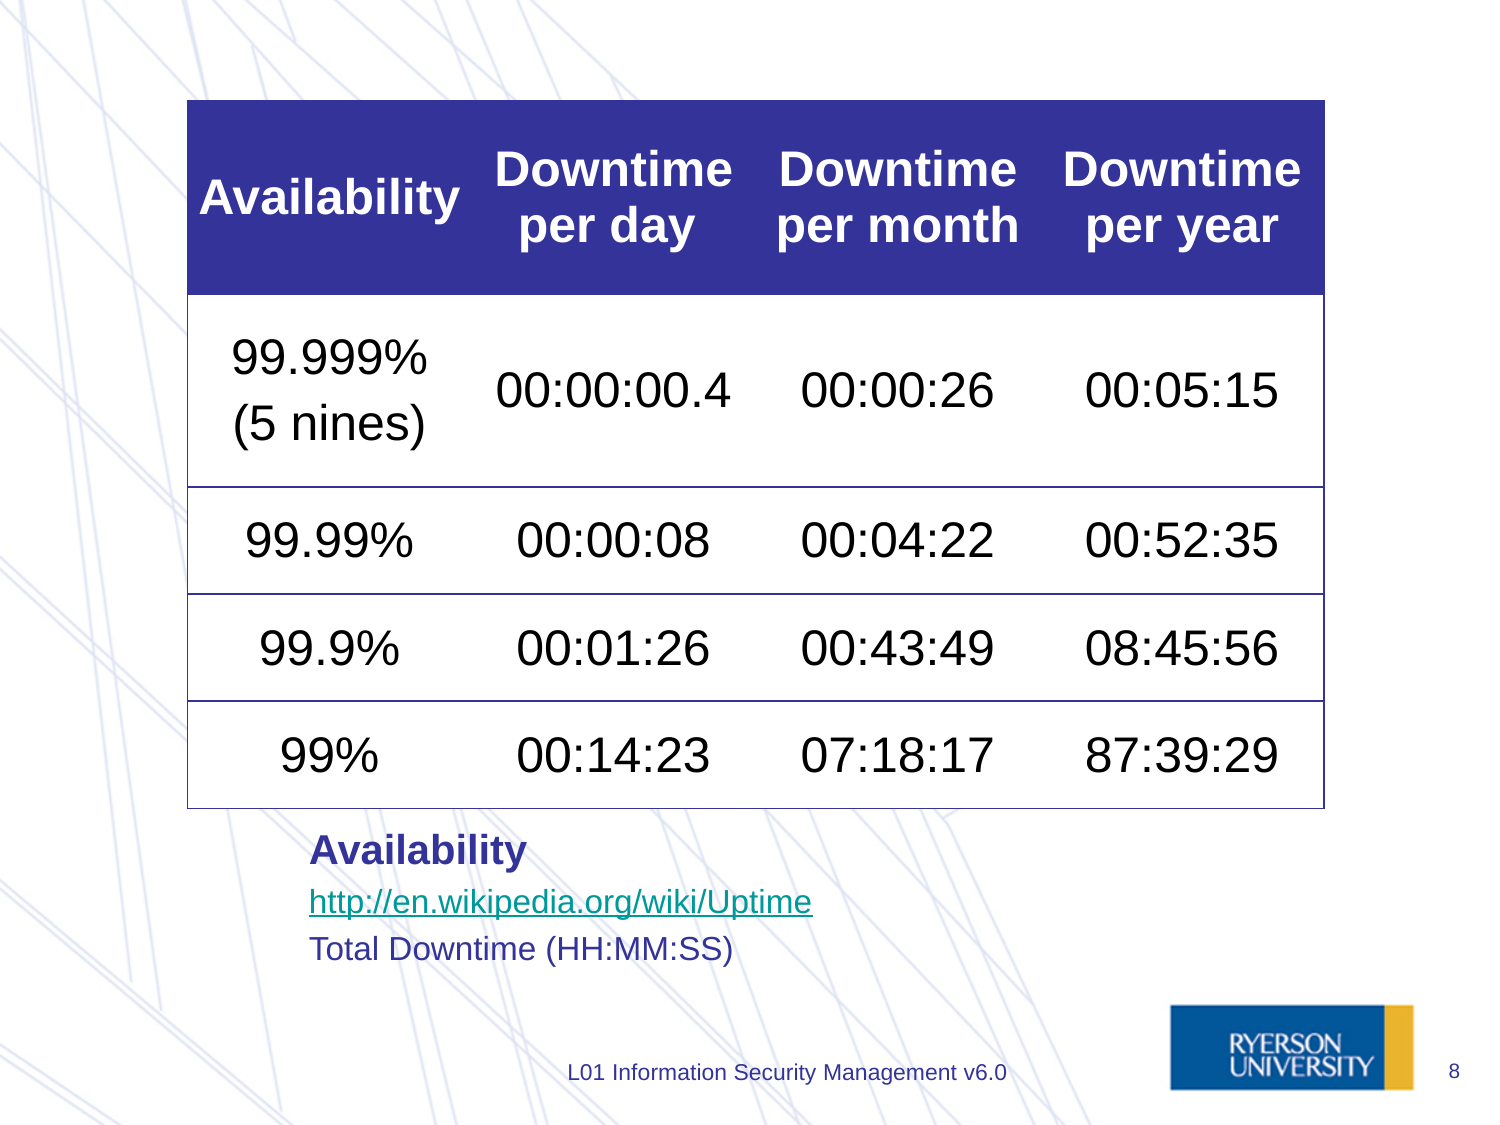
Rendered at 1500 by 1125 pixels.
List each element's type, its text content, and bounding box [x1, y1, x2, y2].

table_cell 00:00:08 [472, 488, 756, 593]
table_cell 00:01:26 [472, 595, 756, 700]
list http://en.wikipedia.org/wiki/Uptime Total Downtime (HH:MM:SS) [293, 880, 1195, 1013]
table_cell 99% [188, 702, 472, 808]
slide_number 8 [1399, 1049, 1476, 1113]
table_cell 99.99% [188, 488, 472, 593]
table_cell 07:18:17 [756, 702, 1040, 808]
table_cell 99.999% (5 nines) [188, 295, 472, 486]
table_header Downtime per month [756, 101, 1040, 293]
table_cell 87:39:29 [1040, 702, 1323, 808]
title Availability [293, 809, 1195, 880]
table_cell 99.9% [188, 595, 472, 700]
table_cell 00:00:26 [756, 295, 1040, 486]
table_cell 00:14:23 [472, 702, 756, 808]
table_header Availability [188, 101, 472, 293]
table_cell 00:00:00.4 [472, 295, 756, 486]
table_cell 00:52:35 [1040, 488, 1323, 593]
table_cell 00:43:49 [756, 595, 1040, 700]
picture [0, 0, 1500, 1125]
table_header Downtime per year [1040, 101, 1323, 293]
table_header Downtime per day [472, 101, 756, 293]
table_cell 00:04:22 [756, 488, 1040, 593]
footer L01 Information Security Management v6.0 [449, 1049, 1126, 1113]
table_cell 00:05:15 [1040, 295, 1323, 486]
table_cell 08:45:56 [1040, 595, 1323, 700]
